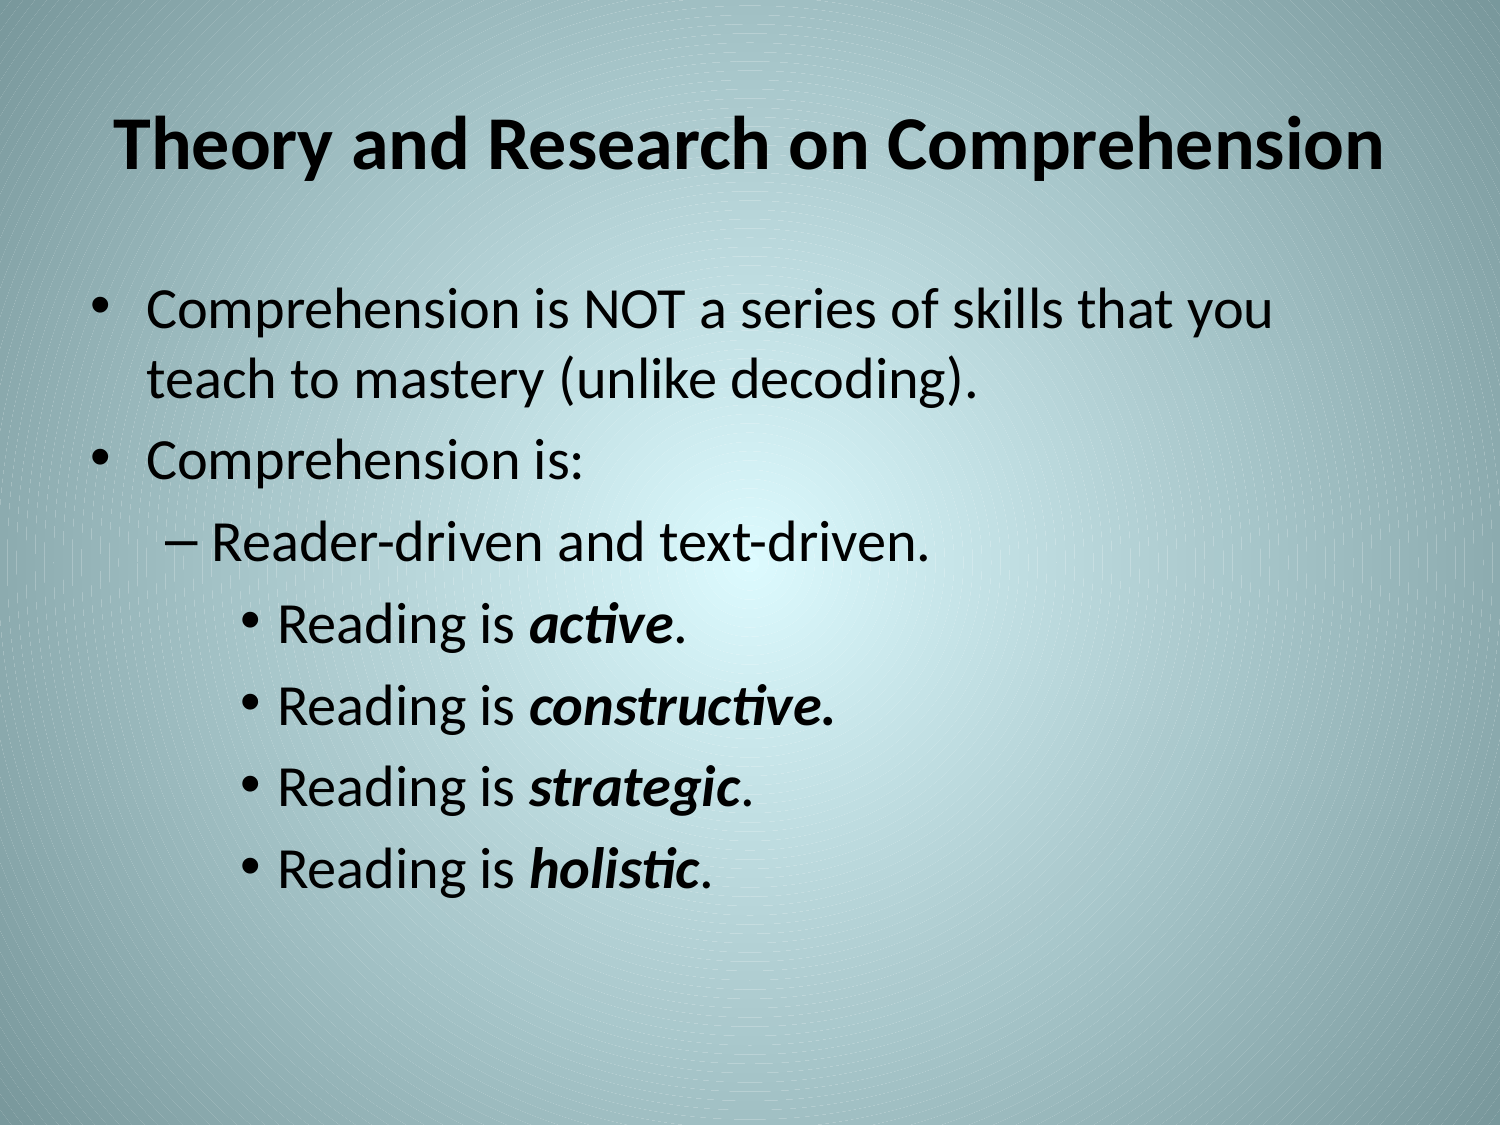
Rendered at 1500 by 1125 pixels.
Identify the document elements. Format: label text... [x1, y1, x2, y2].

title Theory and Research on Comprehension [75, 45, 1425, 233]
list Comprehension is NOT a series of skills that you teach to mastery (unlike decoding). Comprehension is: Reader-driven and text-driven. Reading is active. Reading is constructive. Reading is strategic. Reading is holistic. [75, 262, 1425, 1005]
